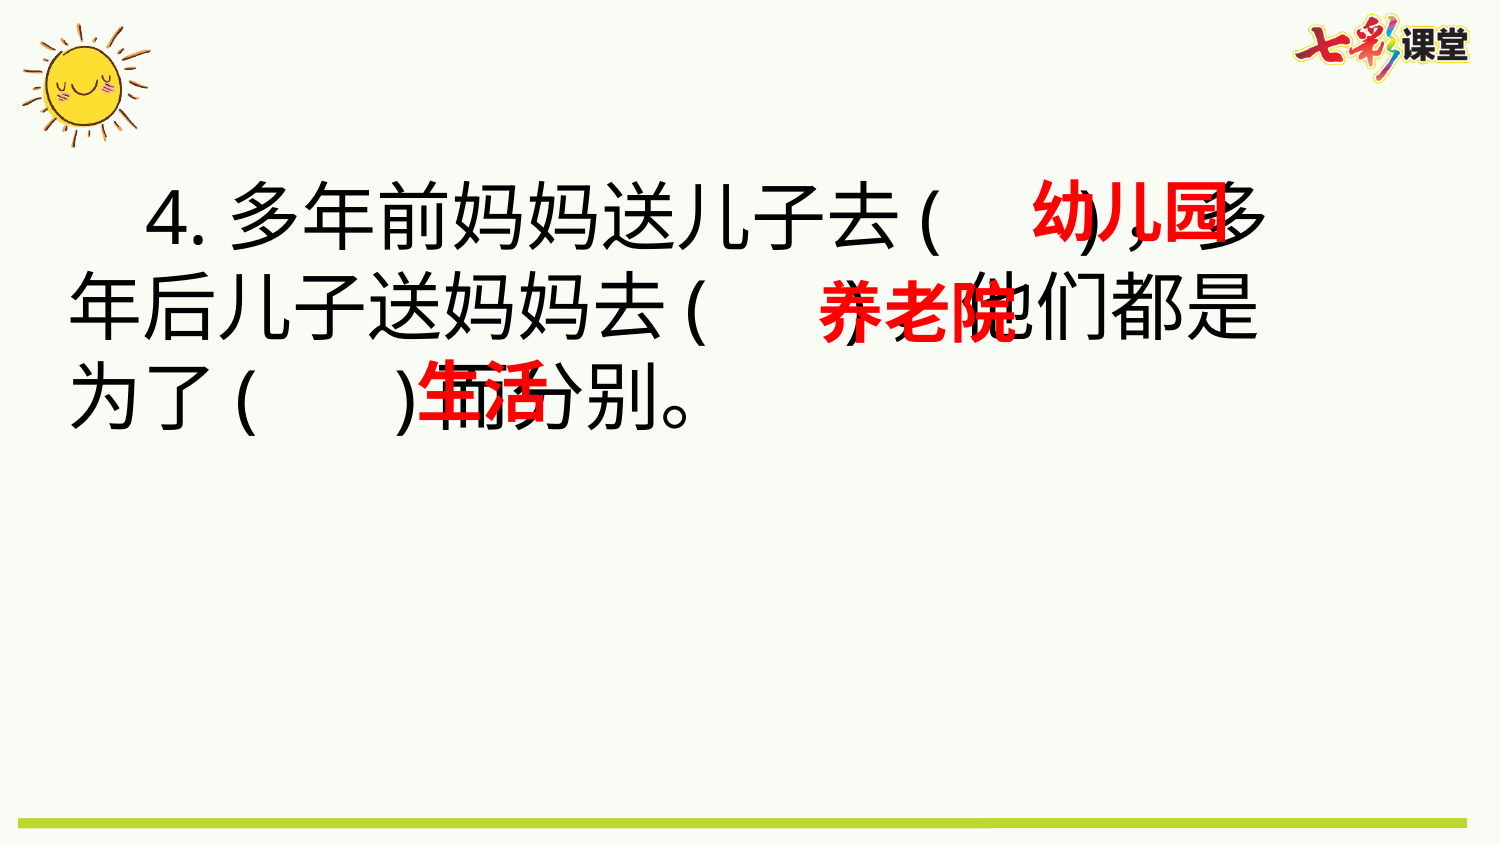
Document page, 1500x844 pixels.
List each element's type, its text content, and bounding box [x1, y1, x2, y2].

text_box 4.多年前妈妈送儿子去( )，多年后儿子送妈妈去( )，他们都是为了( )而分别。 [53, 161, 1347, 447]
picture [0, 0, 173, 172]
picture [1291, 9, 1472, 87]
text_box 生活 [401, 342, 640, 437]
text_box 养老院 [802, 262, 1101, 358]
picture [18, 771, 1467, 844]
text_box 幼儿园 [1015, 161, 1290, 257]
